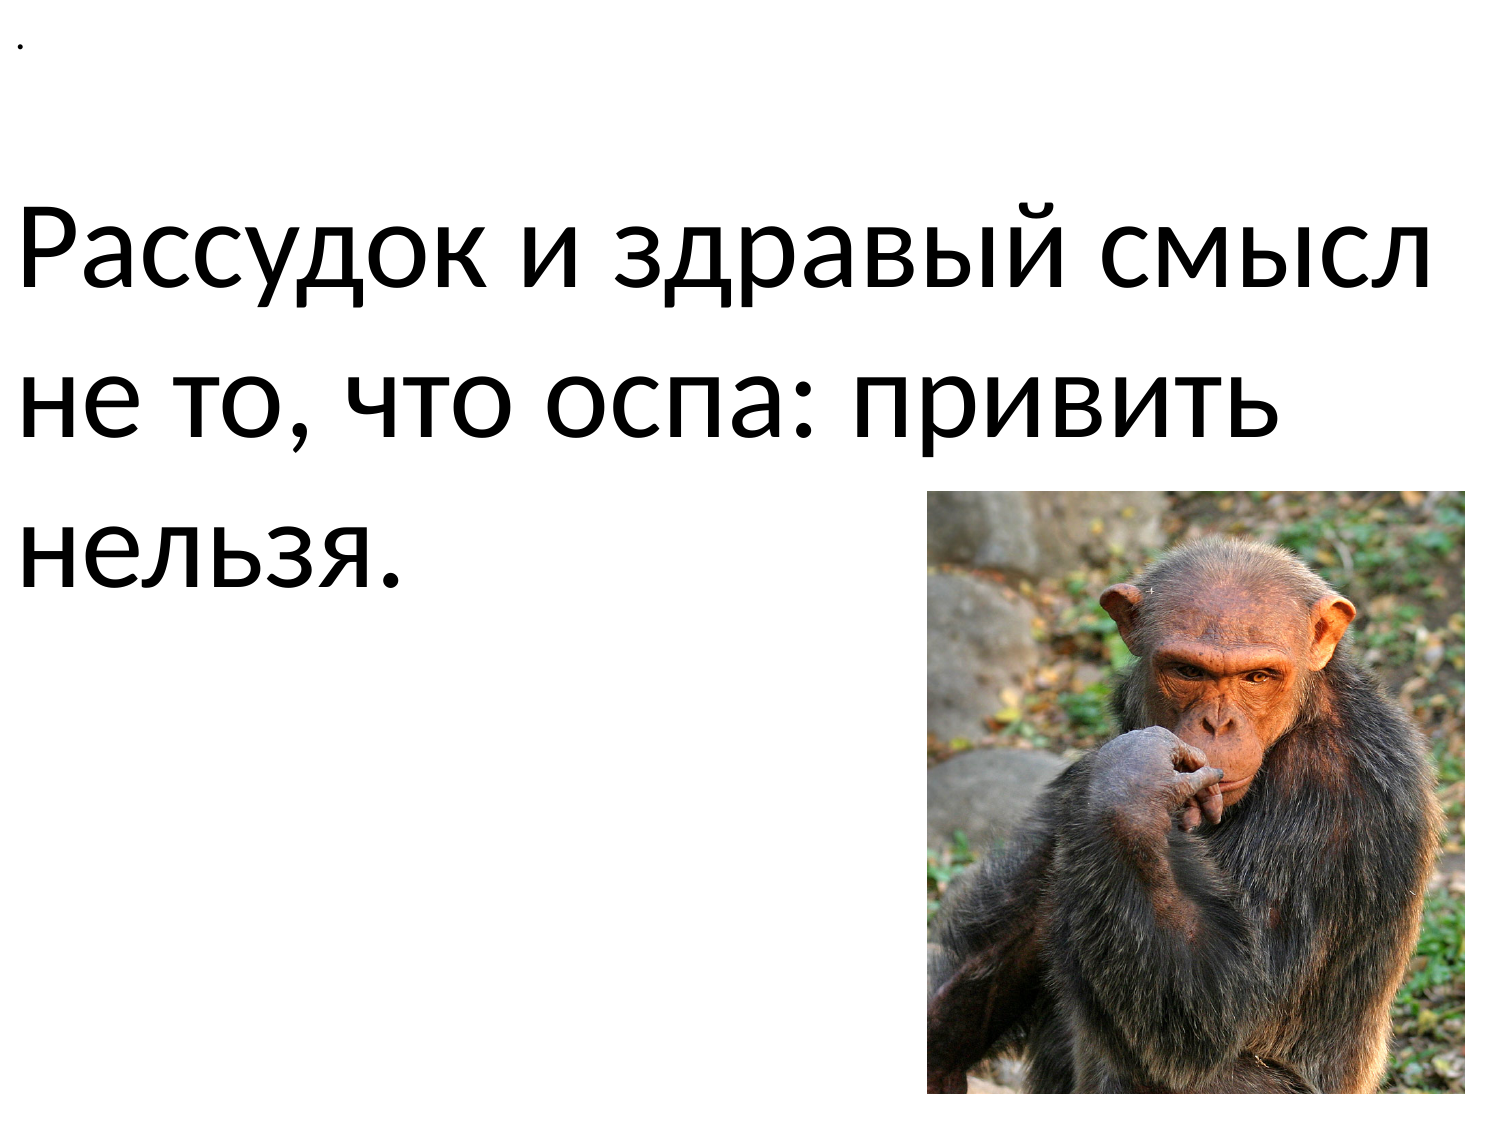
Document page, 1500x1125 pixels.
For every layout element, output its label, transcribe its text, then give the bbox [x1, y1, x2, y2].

text_box . [0, 0, 1500, 66]
text_box Рассудок и здравый смысл не то, что оспа: привить нельзя. [0, 154, 1500, 620]
picture [926, 491, 1465, 1094]
